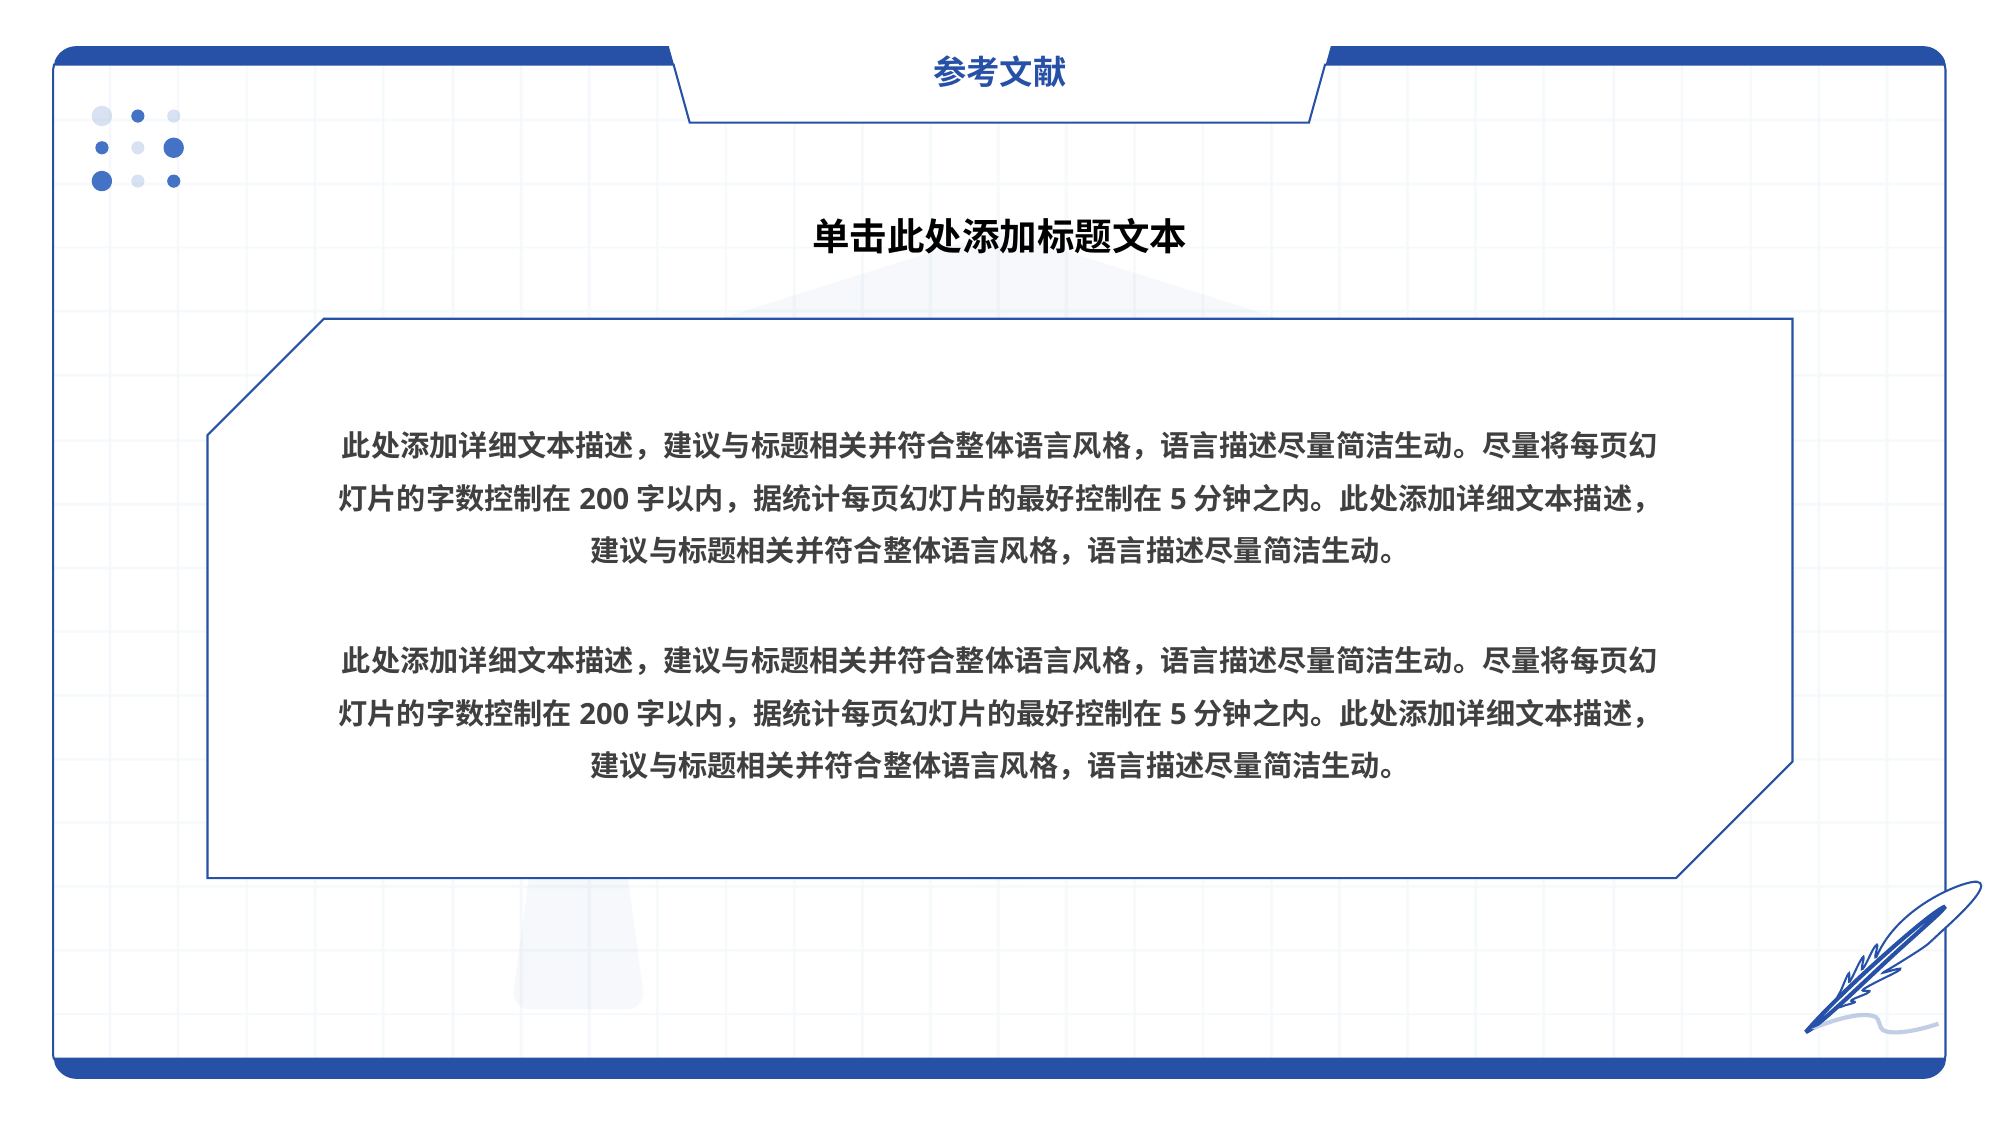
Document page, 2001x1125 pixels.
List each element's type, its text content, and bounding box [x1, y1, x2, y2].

picture [55, 66, 1944, 1057]
text_box 单击此处添加标题文本 [500, 205, 1500, 266]
text_box [206, 317, 1794, 880]
text_box 此处添加详细文本描述，建议与标题相关并符合整体语言风格，语言描述尽量简洁生动。尽量将每页幻灯片的字数控制在200字以内，据统计每页幻灯片的最好控制在5分钟之内。此处添加详细文本描述，建议与标题相关并符合整体语言风格，语言描述尽量简洁生动。 [322, 617, 1678, 790]
text_box 此处添加详细文本描述，建议与标题相关并符合整体语言风格，语言描述尽量简洁生动。尽量将每页幻灯片的字数控制在200字以内，据统计每页幻灯片的最好控制在5分钟之内。此处添加详细文本描述，建议与标题相关并符合整体语言风格，语言描述尽量简洁生动。 [322, 402, 1678, 575]
text_box 参考文献 [918, 44, 1082, 99]
